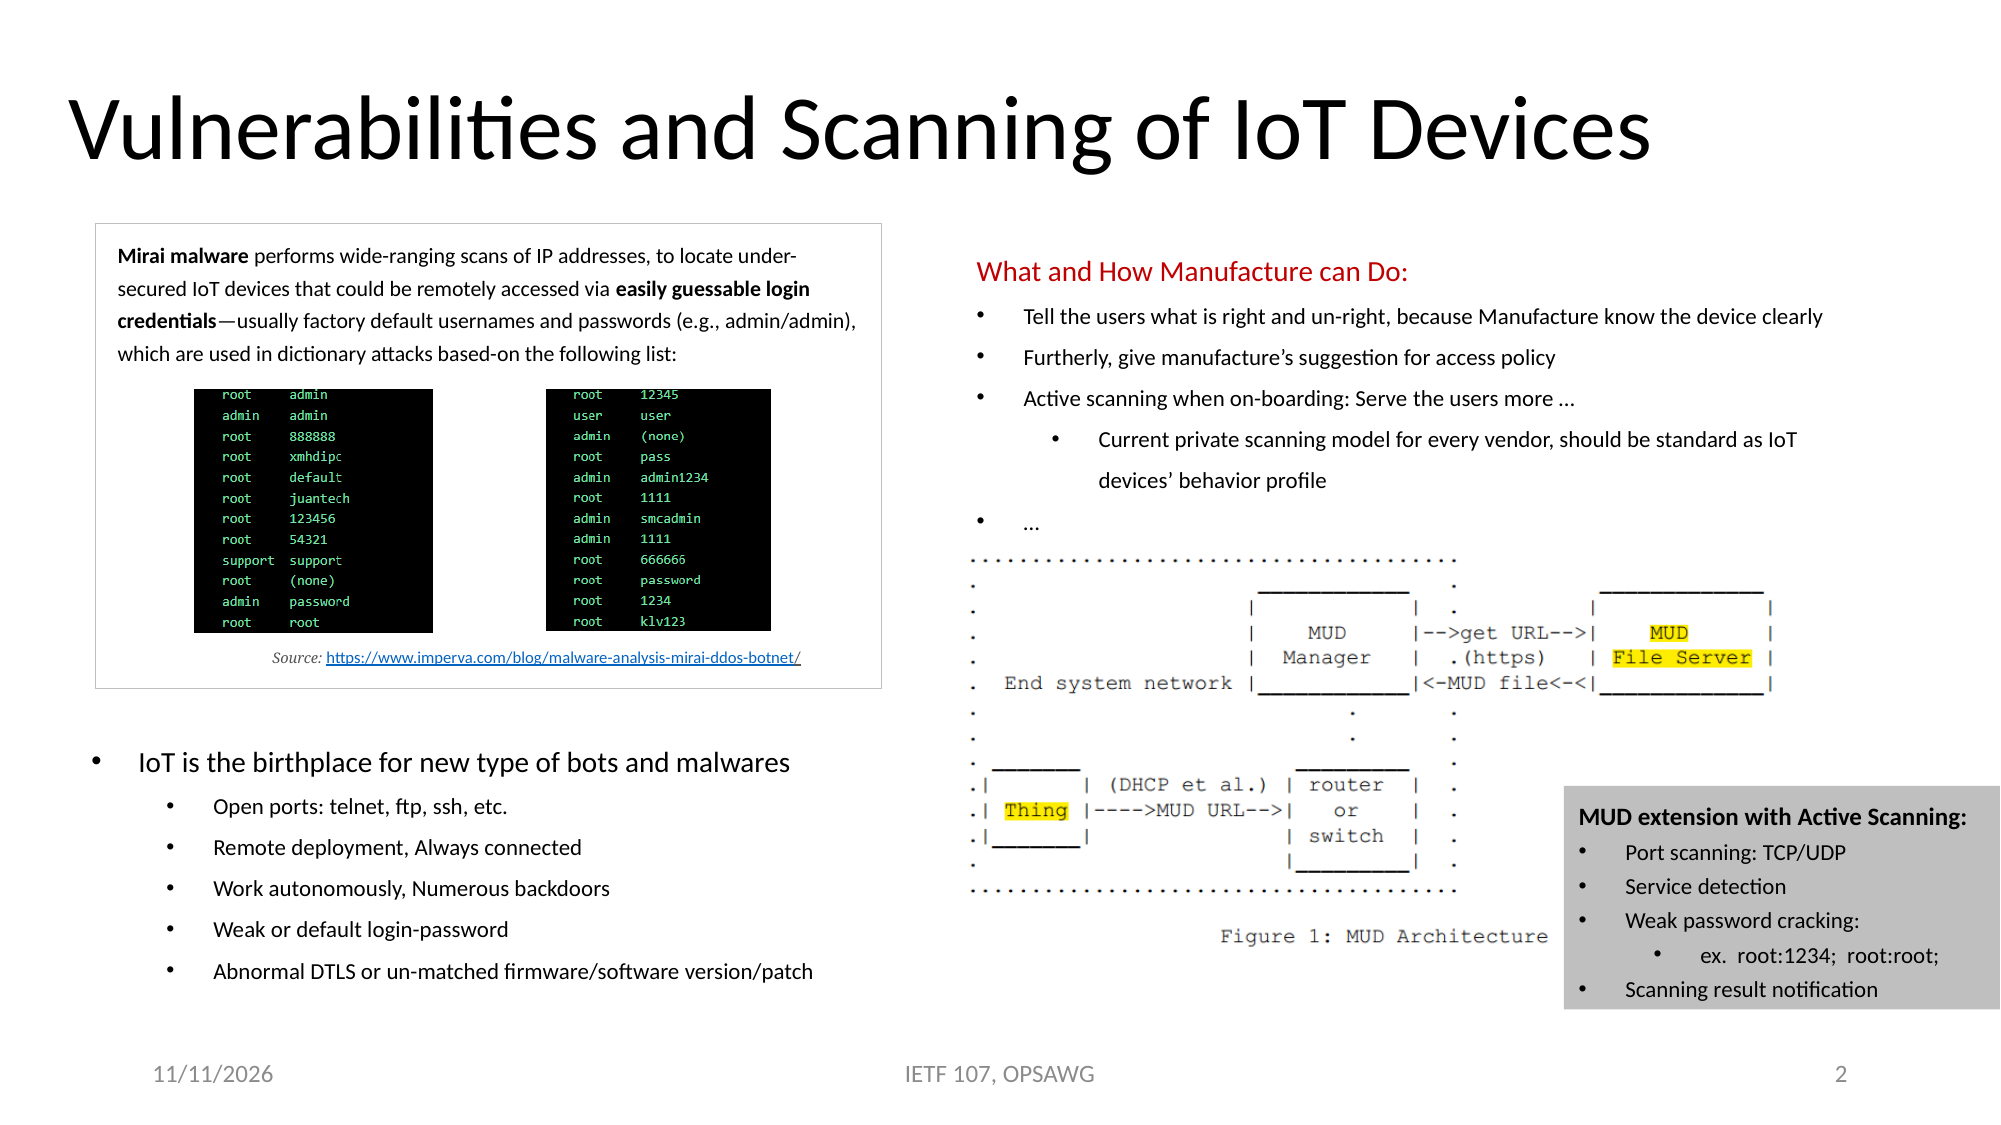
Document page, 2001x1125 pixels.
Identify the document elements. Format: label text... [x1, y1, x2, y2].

text_box MUD extension with Active Scanning: Port scanning: TCP/UDP Service detection Weak password cracking: ex. root:1234; root:root; Scanning result notification [1563, 785, 2000, 1010]
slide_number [137, 1042, 588, 1103]
text_box IoT is the birthplace for new type of bots and malwares Open ports: telnet, ftp, ssh, etc. Remote deployment, Always connected Work autonomously, Numerous backdoors Weak or default login-password Abnormal DTLS or un-matched firmware/software version/patch [76, 718, 909, 992]
picture [194, 389, 433, 633]
text_box Vulnerabilities and Scanning of IoT Devices [54, 60, 1934, 186]
picture [961, 549, 1780, 953]
text_box [94, 223, 883, 690]
footer IETF 107, OPSAWG [662, 1042, 1338, 1103]
slide_number 2 [1412, 1042, 1863, 1103]
text_box What and How Manufacture can Do: Tell the users what is right and un-right, because Manufacture know the device clearly Furtherly, give manufacture’s suggestion for access policy Active scanning when on-boarding: Serve the users more … Current private scanning model for every vendor, should be standard as IoT devices’ behavior profile … [961, 227, 1877, 542]
picture [546, 389, 771, 631]
